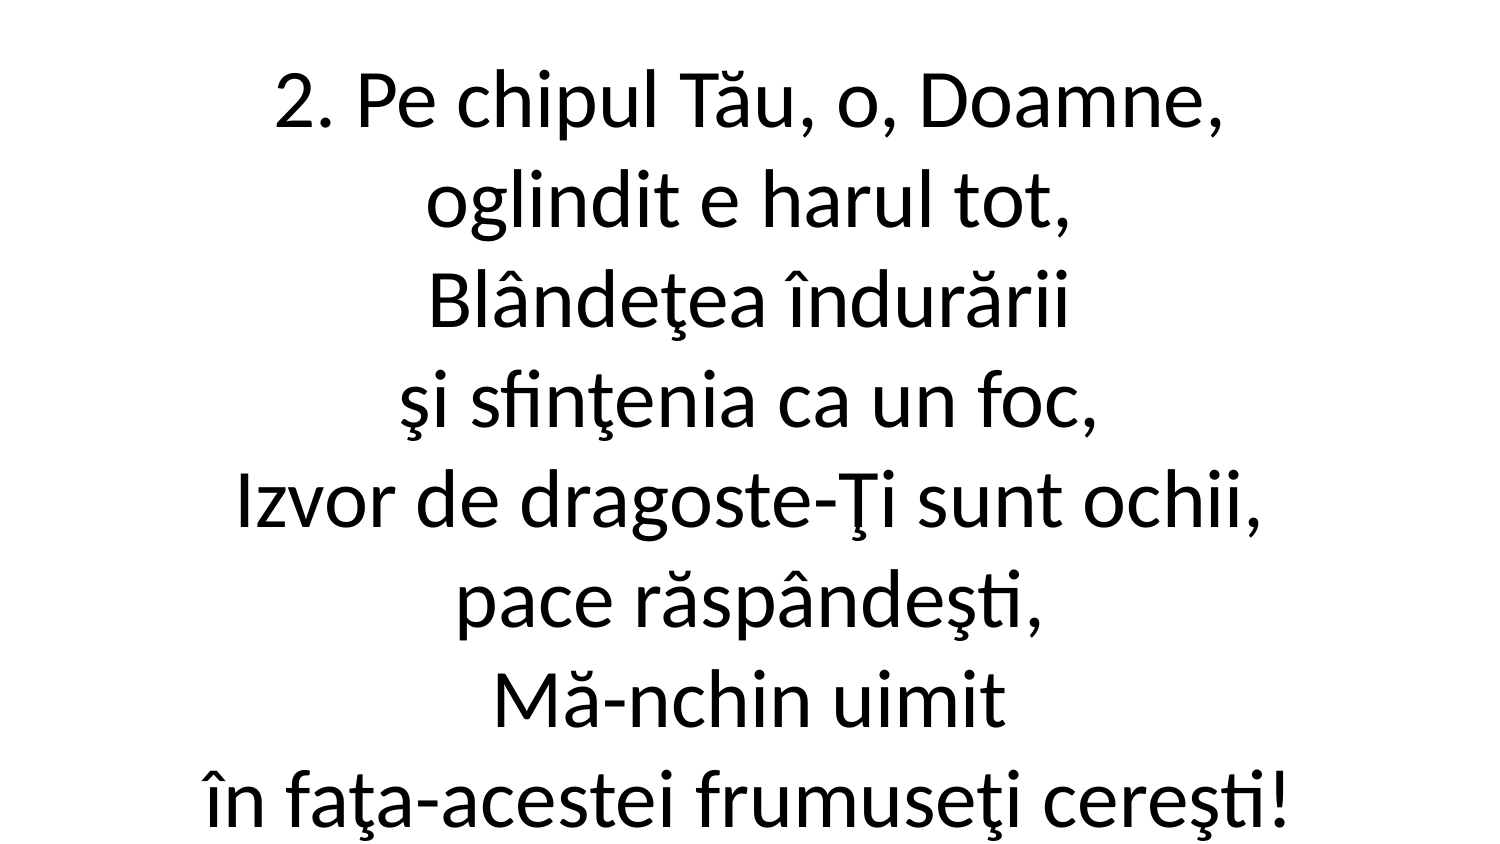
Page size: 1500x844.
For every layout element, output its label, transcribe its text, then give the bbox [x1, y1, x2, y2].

text_box 2. Pe chipul Tău, o, Doamne, oglindit e harul tot, Blândeţea îndurării şi sfinţenia ca un foc, Izvor de dragoste-Ţi sunt ochii, pace răspândeşti, Mă-nchin uimit în faţa-acestei frumuseţi cereşti! [189, 0, 1311, 844]
